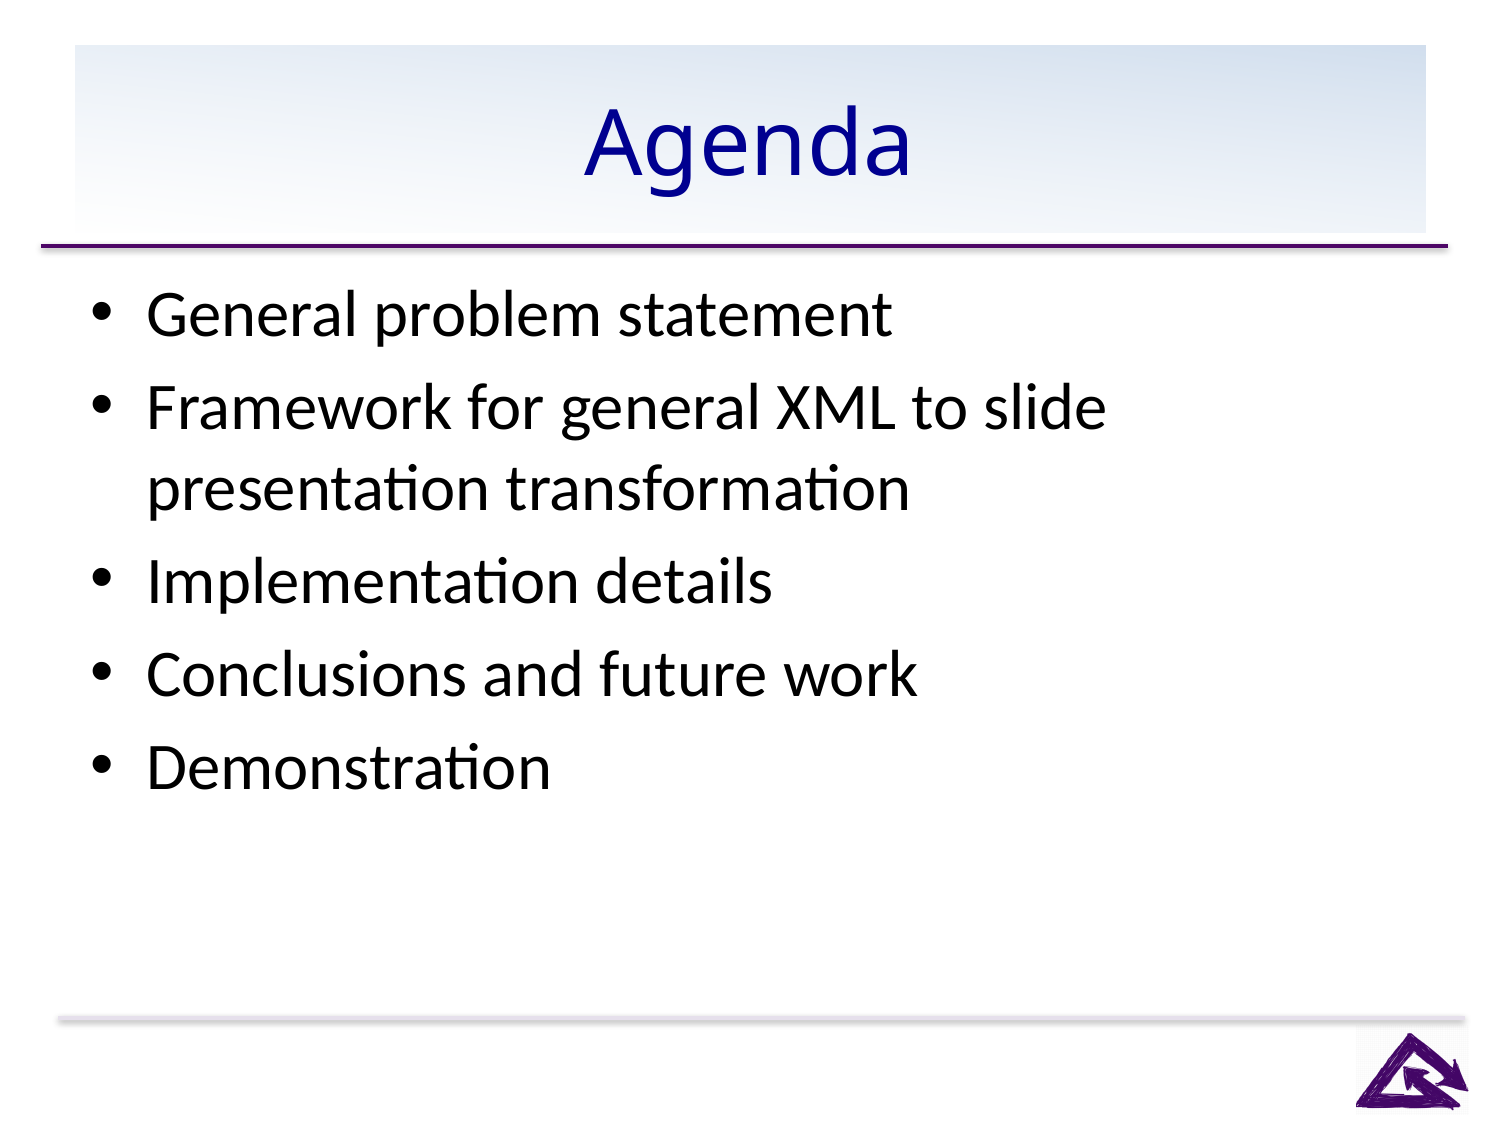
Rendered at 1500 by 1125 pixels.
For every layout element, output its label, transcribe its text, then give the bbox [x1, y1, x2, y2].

picture [1356, 1025, 1469, 1115]
list General problem statement Framework for general XML to slide presentation transformation Implementation details Conclusions and future work Demonstration [75, 262, 1425, 1005]
title Agenda [75, 45, 1425, 233]
